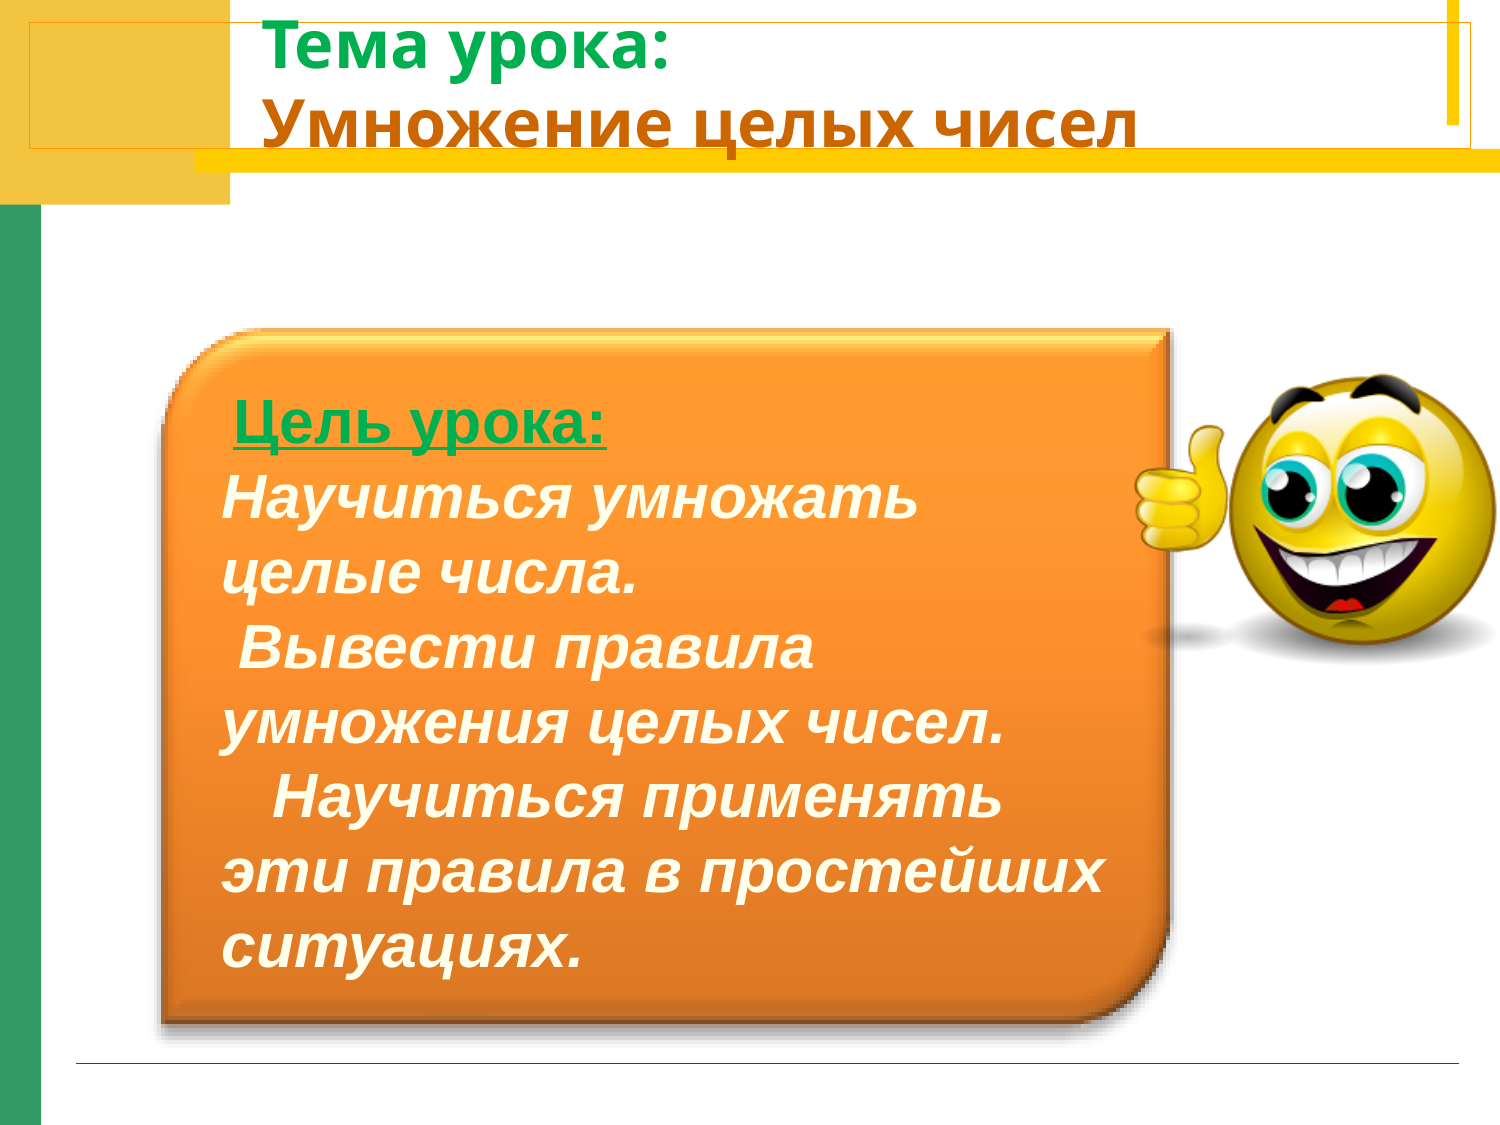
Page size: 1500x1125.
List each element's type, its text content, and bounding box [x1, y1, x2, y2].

title Тема урока: Умножение целых чисел [246, 35, 1466, 128]
picture [140, 316, 1500, 1061]
